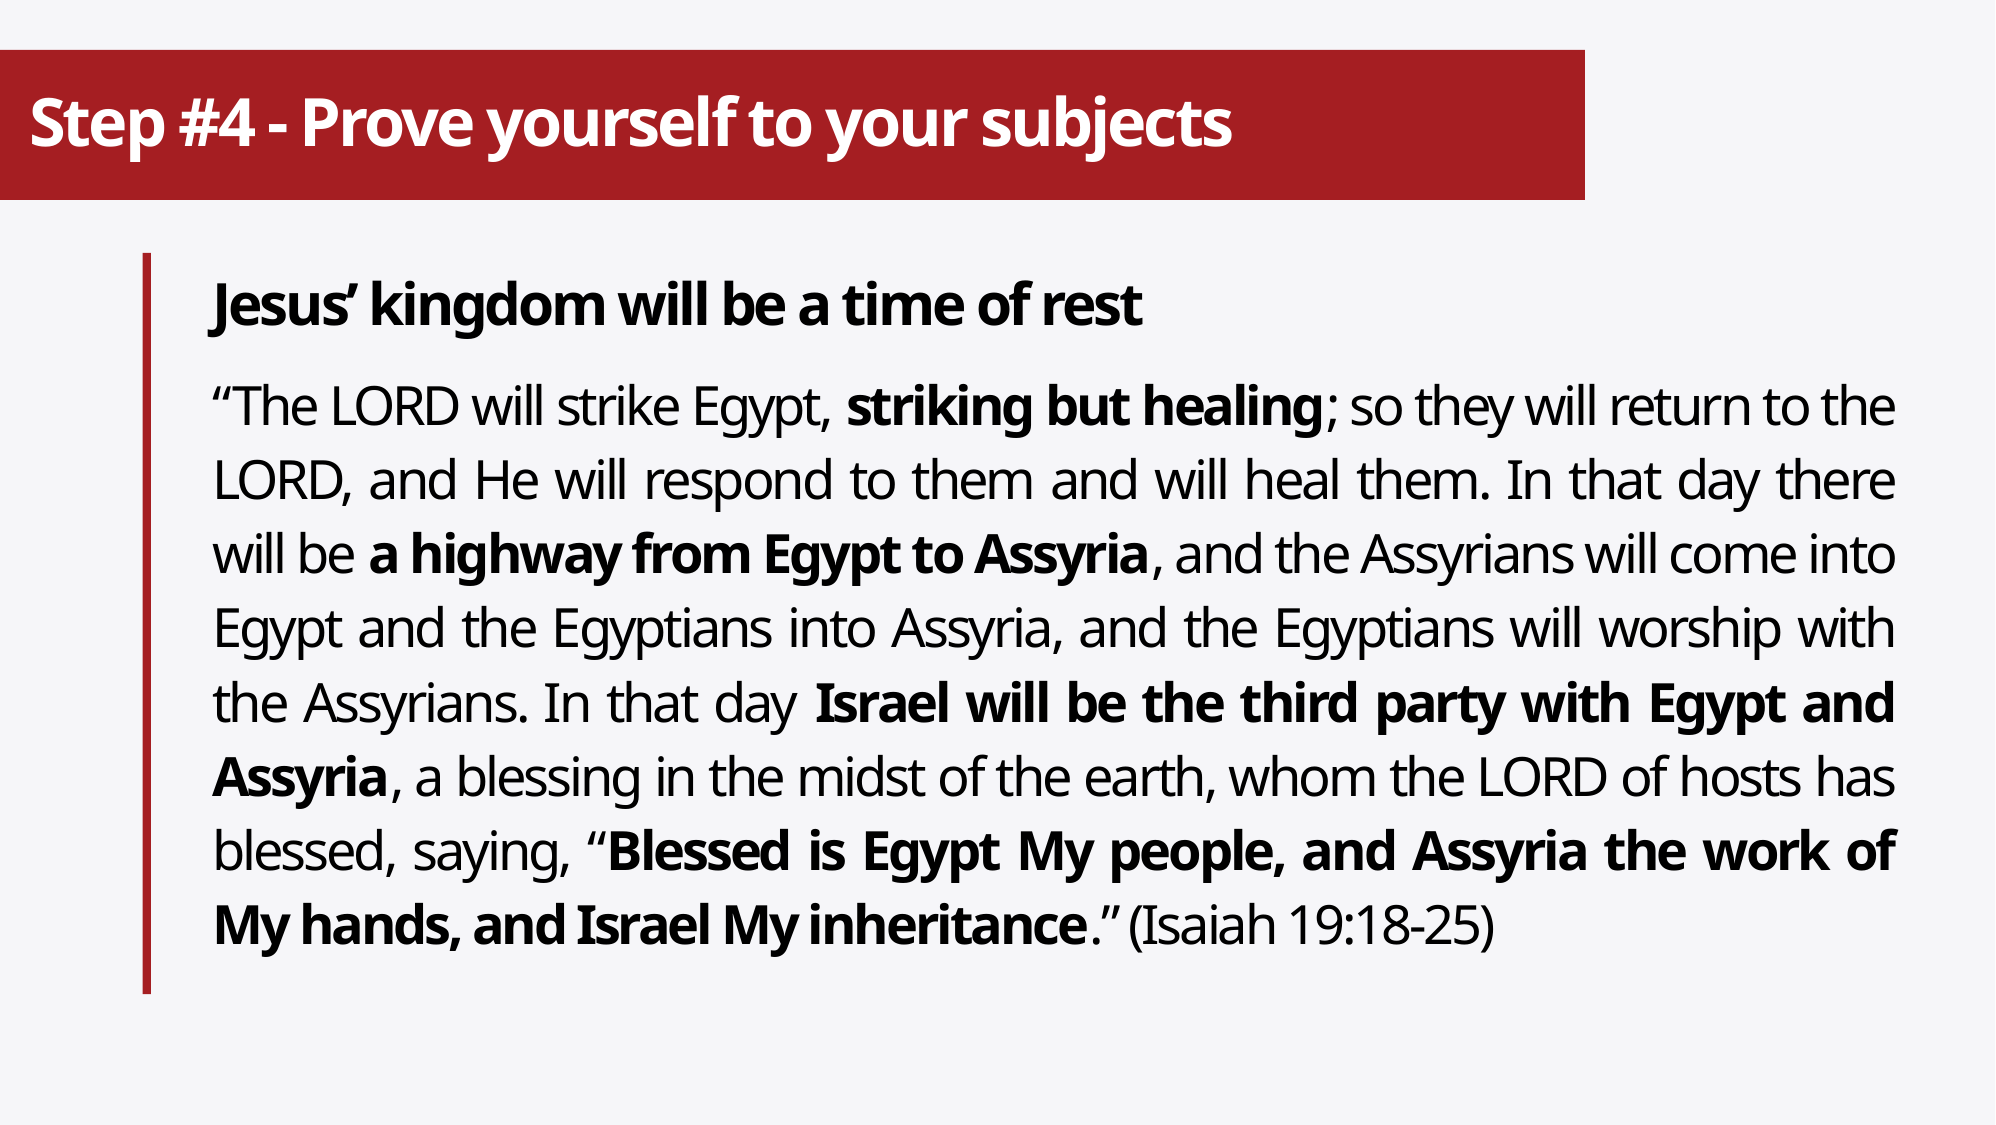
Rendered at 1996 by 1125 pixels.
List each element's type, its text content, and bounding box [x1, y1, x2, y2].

title Step #4 - Prove yourself to your subjects [14, 62, 1810, 188]
subtitle Jesus’ kingdom will be a time of rest “The LORD will strike Egypt, striking but healing; so they will return to the LORD, and He will respond to them and will heal them. In that day there will be a highway from Egypt to Assyria, and the Assyrians will come into Egypt and the Egyptians into Assyria, and the Egyptians will worship with the Assyrians. In that day Israel will be the third party with Egypt and Assyria, a blessing in the midst of the earth, whom the LORD of hosts has blessed, saying, “Blessed is Egypt My people, and Assyria the work of My hands, and Israel My inheritance.” (Isaiah 19:18-25) [197, 249, 1910, 1000]
